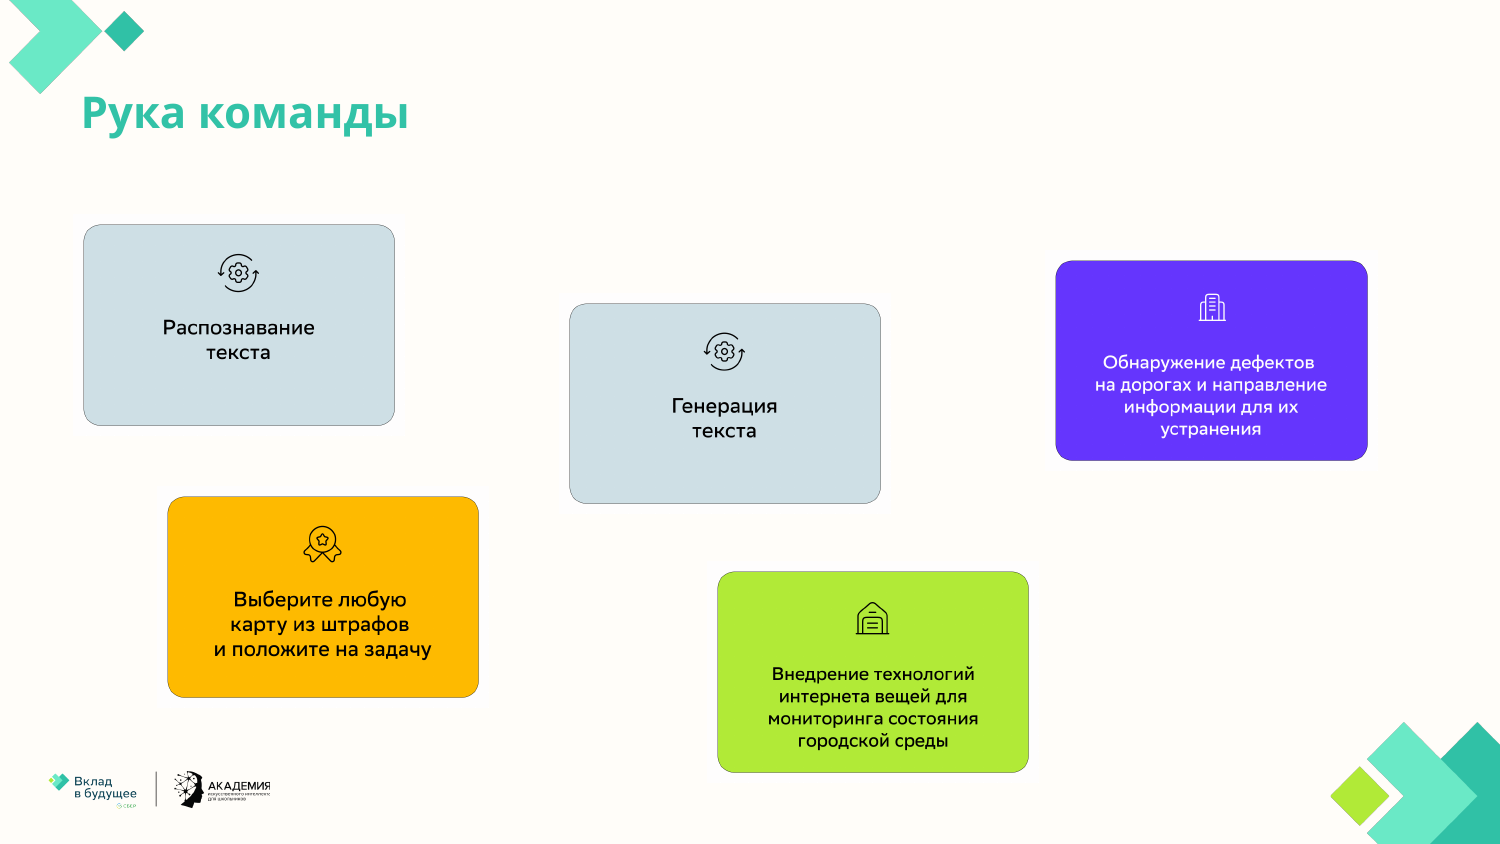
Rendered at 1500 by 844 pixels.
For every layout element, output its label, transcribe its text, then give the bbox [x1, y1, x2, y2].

picture [72, 214, 405, 436]
picture [31, 756, 270, 826]
picture [1330, 722, 1500, 844]
picture [707, 561, 1039, 783]
text_box Рука команды [73, 71, 1077, 145]
picture [157, 486, 489, 708]
picture [1045, 249, 1378, 472]
picture [559, 292, 891, 515]
picture [9, 0, 144, 94]
